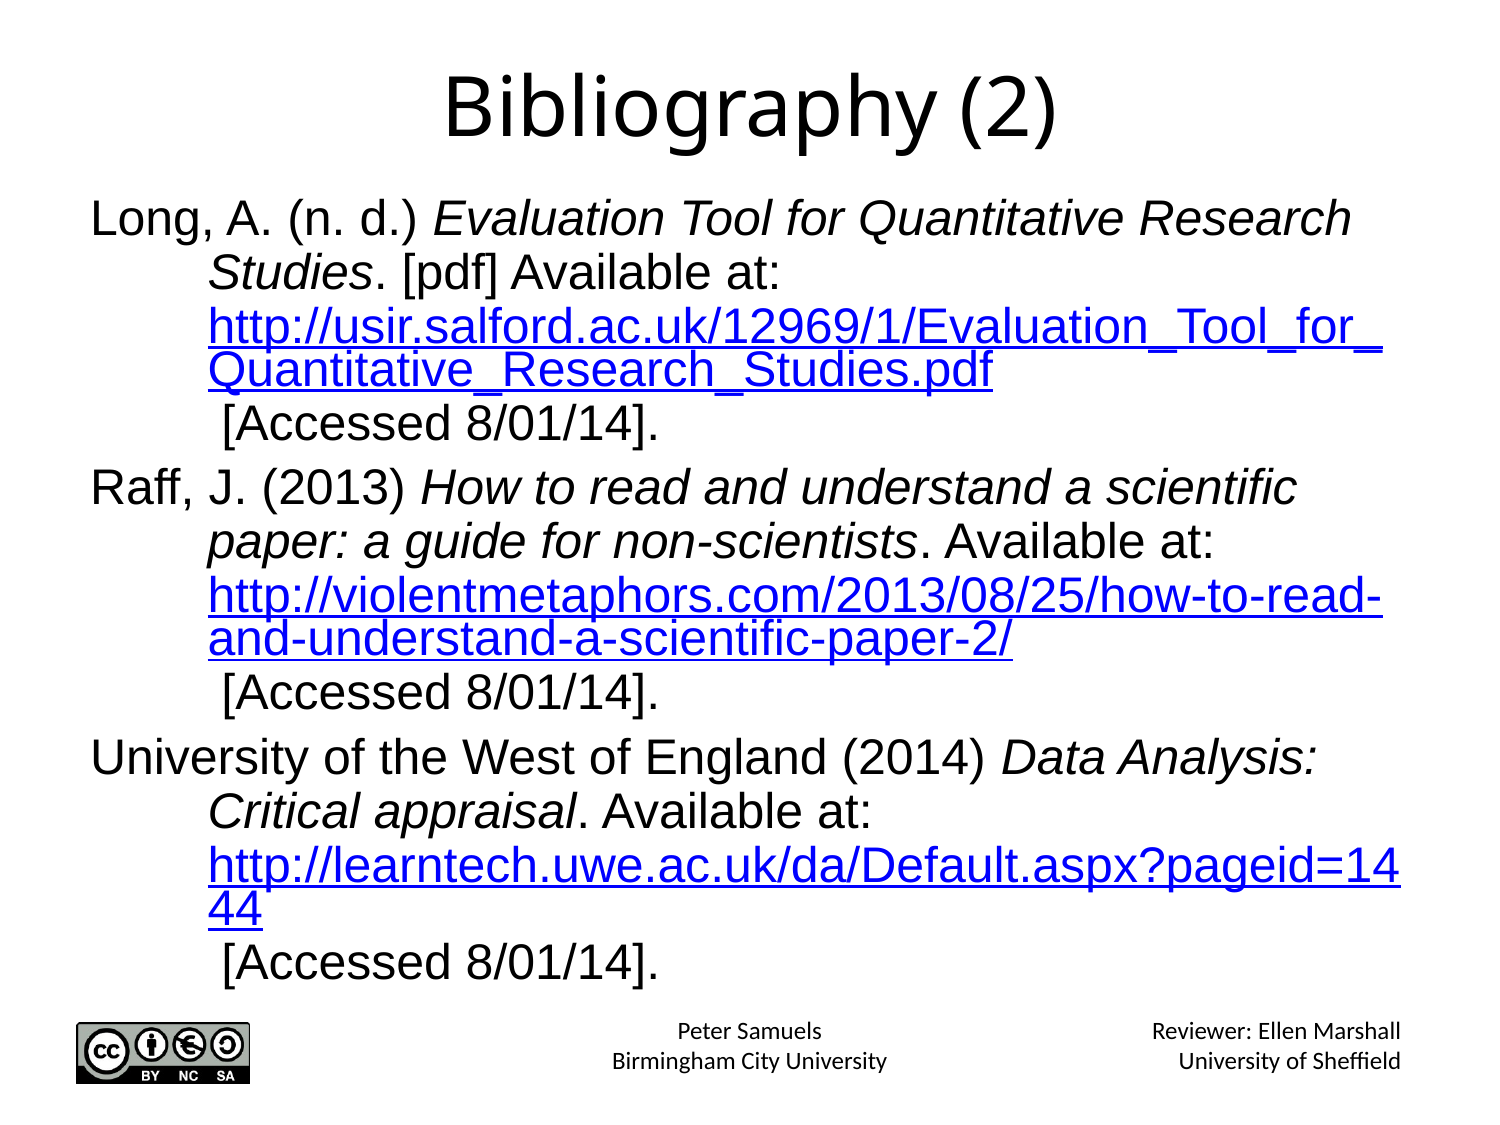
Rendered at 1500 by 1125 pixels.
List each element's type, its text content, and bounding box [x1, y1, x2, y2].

text_box Reviewer: Ellen Marshall University of Sheffield [1038, 1007, 1417, 1083]
picture [76, 1022, 251, 1084]
title Bibliography (2) [75, 45, 1425, 161]
list Long, A. (n. d.) Evaluation Tool for Quantitative Research Studies. [pdf] Available at: http://usir.salford.ac.uk/12969/1/Evaluation_Tool_for_Quantitative_Research_Studies.pdf [Accessed 8/01/14]. Raff, J. (2013) How to read and understand a scientific paper: a guide for non-scientists. Available at: http://violentmetaphors.com/2013/08/25/how-to-read-and-understand-a-scientific-paper-2/ [Accessed 8/01/14]. University of the West of England (2014) Data Analysis: Critical appraisal. Available at: http://learntech.uwe.ac.uk/da/Default.aspx?pageid=1444 [Accessed 8/01/14]. [75, 184, 1425, 1005]
text_box Peter Samuels Birmingham City University [549, 1007, 951, 1083]
